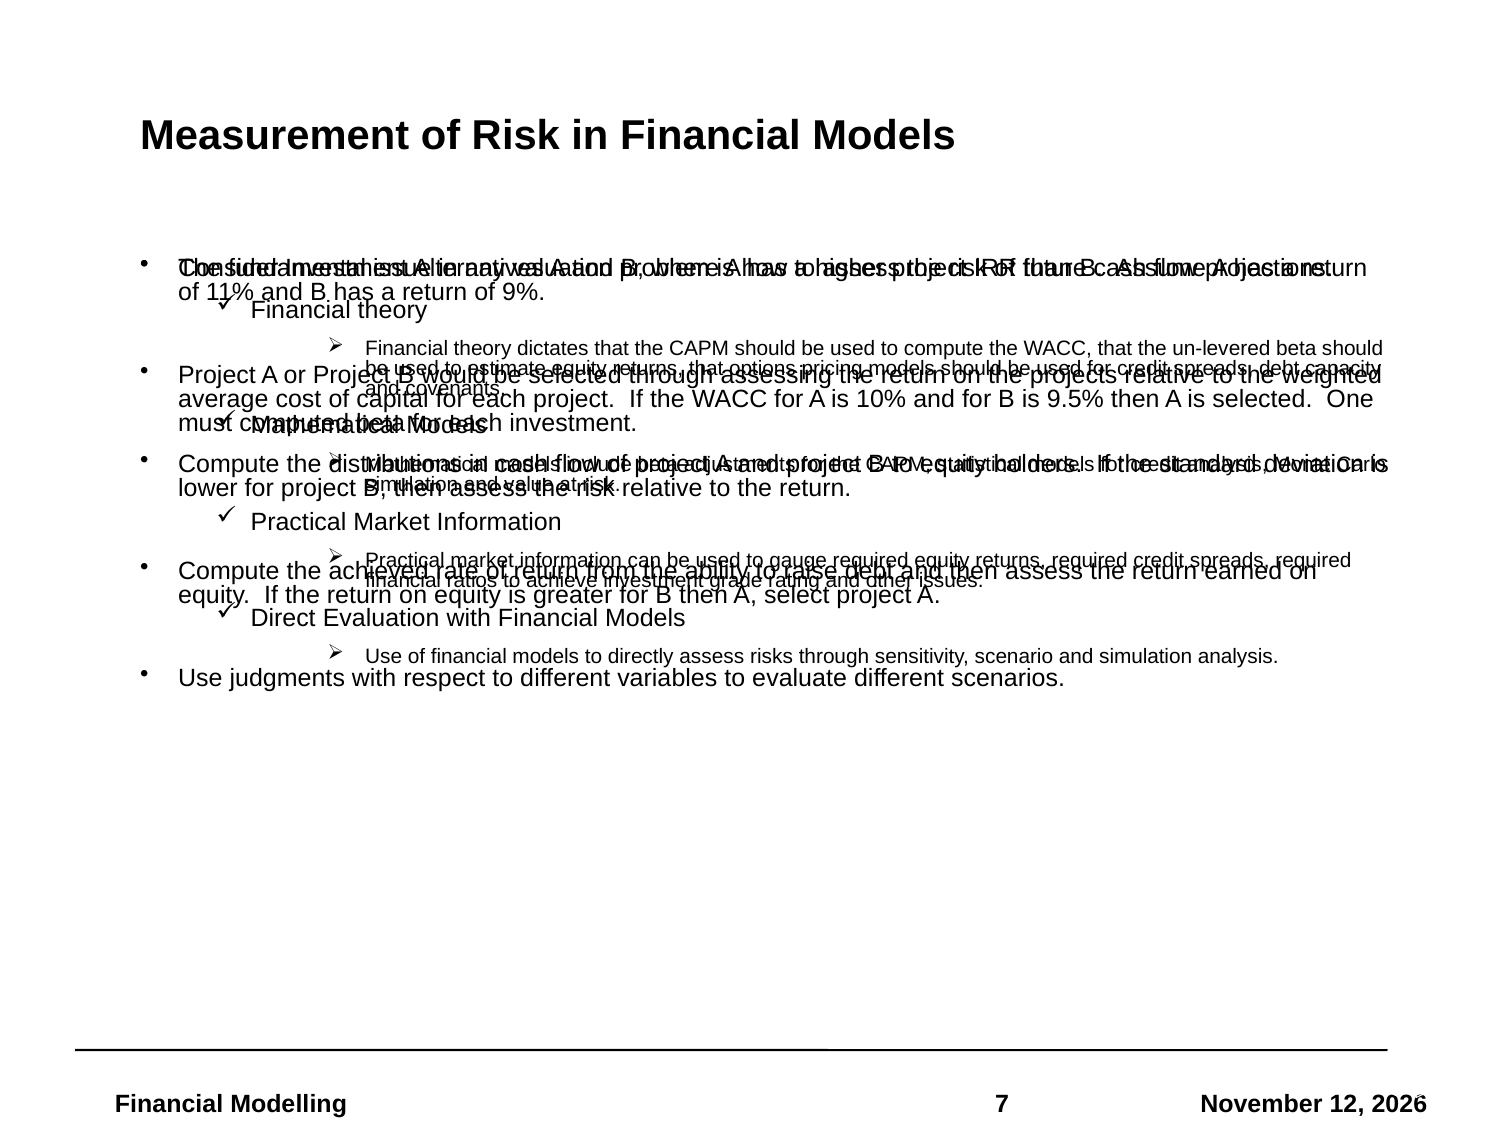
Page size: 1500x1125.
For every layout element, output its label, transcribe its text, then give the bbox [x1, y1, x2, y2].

title Measurement of Risk in Financial Models [124, 99, 1413, 226]
list Consider Investment Alternatives A and B, where A has a higher project IRR than B. Assume A has a return of 11% and B has a return of 9%. Project A or Project B would be selected through assessing the return on the projects relative to the weighted average cost of capital for each project. If the WACC for A is 10% and for B is 9.5% then A is selected. One must computed beta for each investment. Compute the distributions in cash flow of project A and project B to equity holders. If the standard deviation is lower for project B, then assess the risk relative to the return. Compute the achieved rate of return from the ability to raise debt and then assess the return earned on equity. If the return on equity is greater for B then A, select project A. Use judgments with respect to different variables to evaluate different scenarios. [124, 249, 1413, 1001]
